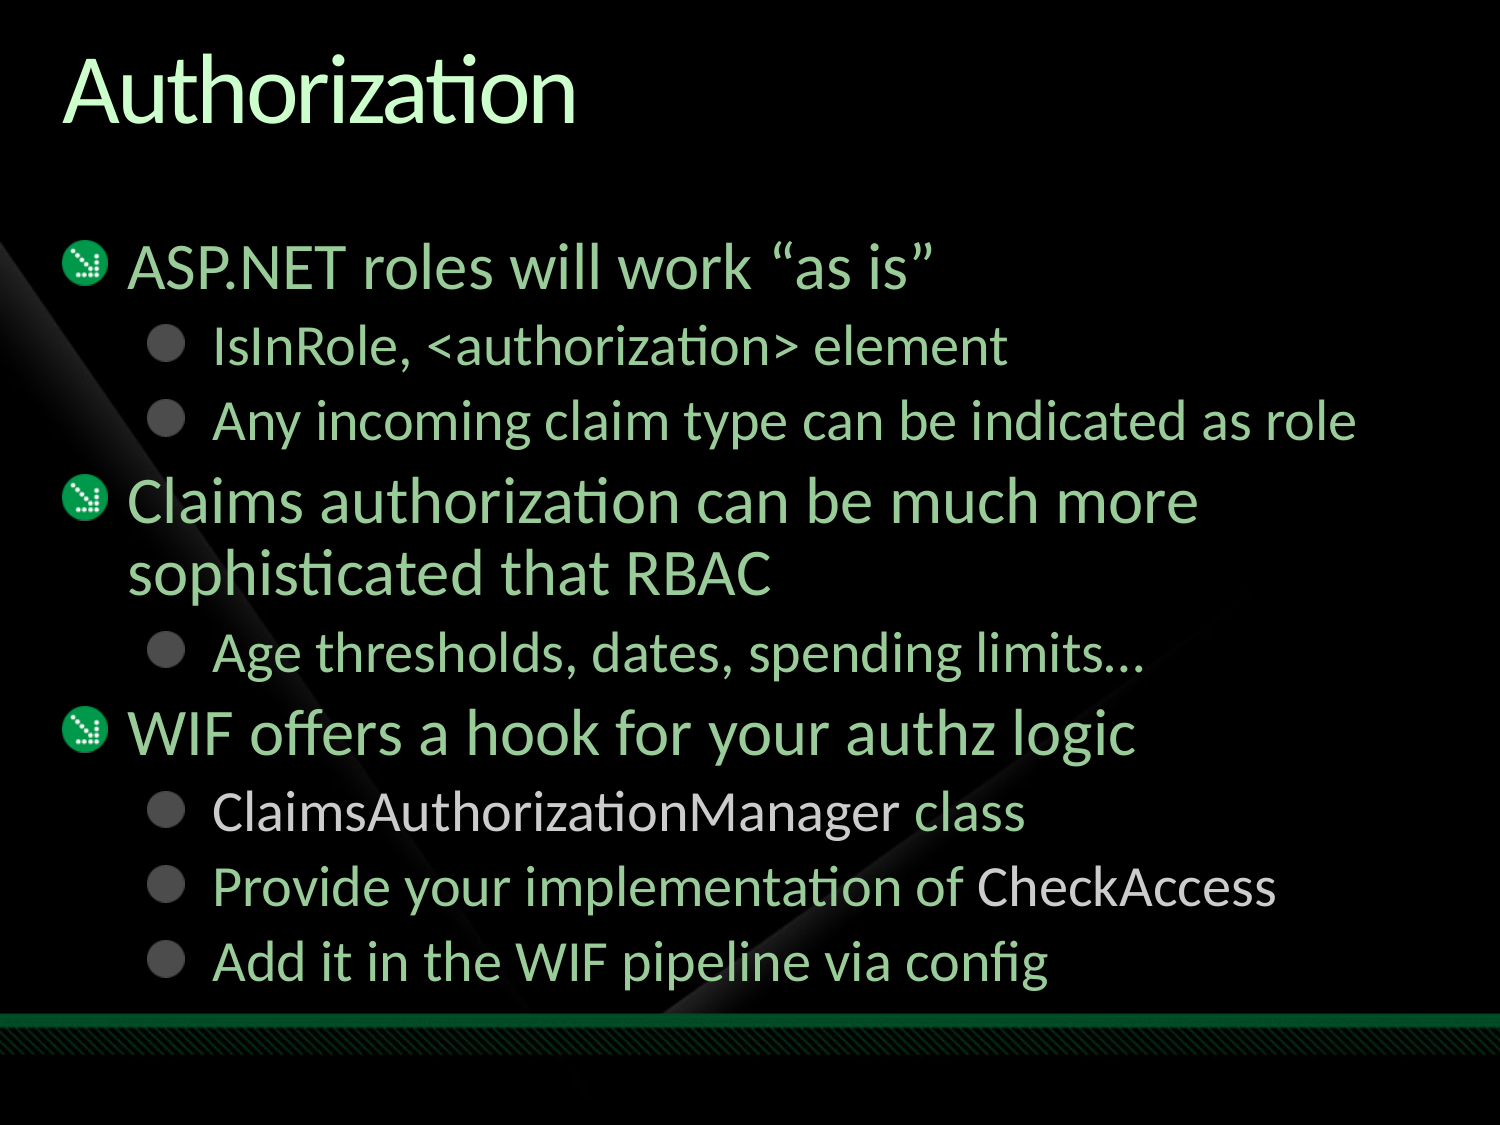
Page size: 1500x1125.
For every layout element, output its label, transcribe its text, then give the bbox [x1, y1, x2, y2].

title Authorization [62, 37, 1438, 147]
picture [0, 0, 1500, 1125]
list ASP.NET roles will work “as is” IsInRole, <authorization> element Any incoming claim type can be indicated as role Claims authorization can be much more sophisticated that RBAC Age thresholds, dates, spending limits… WIF offers a hook for your authz logic ClaimsAuthorizationManager class Provide your implementation of CheckAccess Add it in the WIF pipeline via config [62, 231, 1438, 595]
